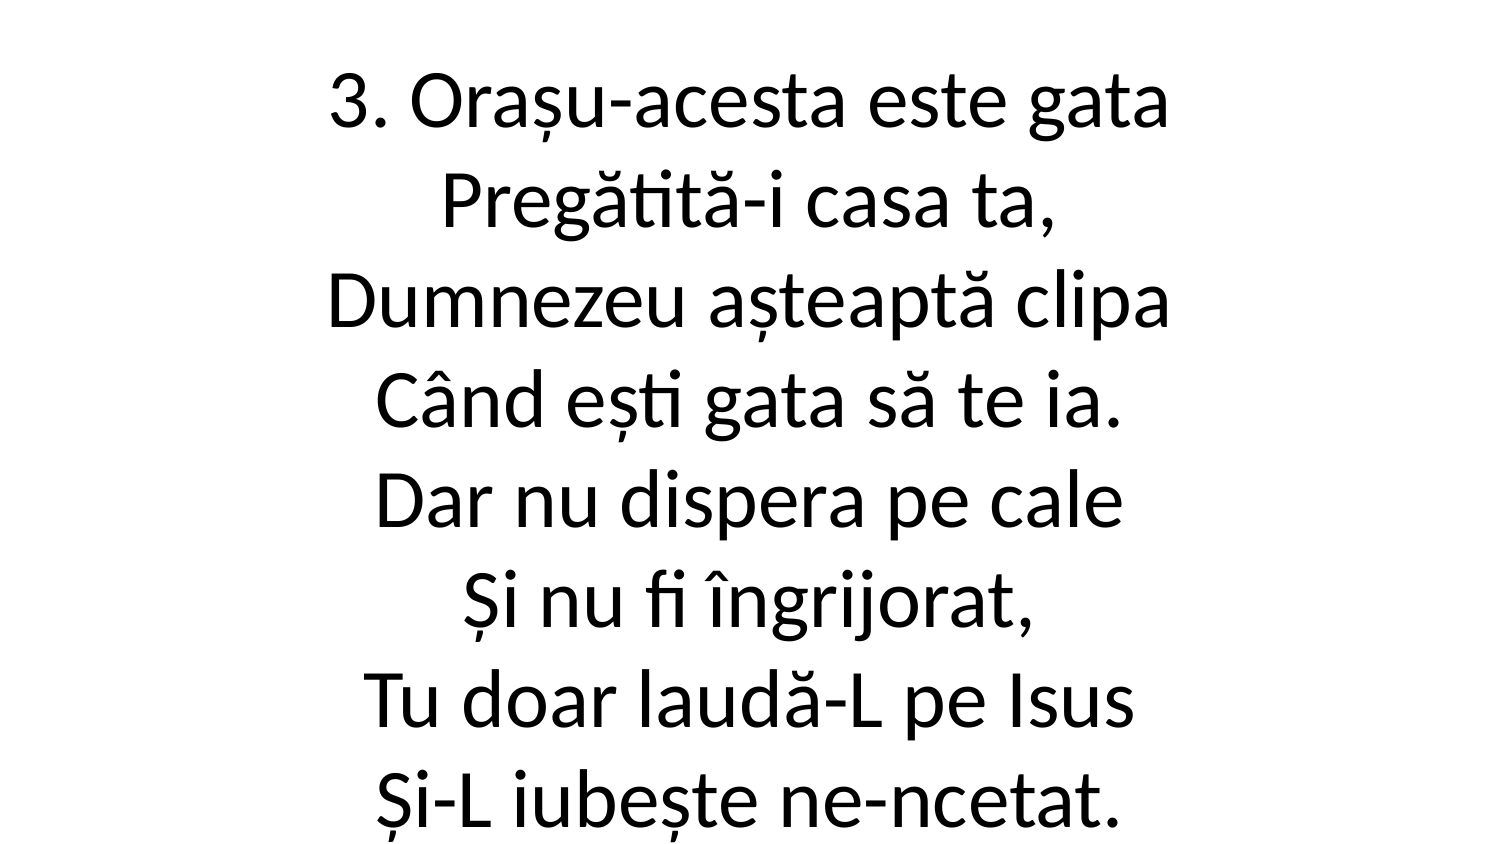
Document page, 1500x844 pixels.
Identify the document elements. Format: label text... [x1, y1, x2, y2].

text_box 3. Orașu-acesta este gata Pregătită-i casa ta, Dumnezeu așteaptă clipa Când ești gata să te ia. Dar nu dispera pe cale Și nu fi îngrijorat, Tu doar laudă-L pe Isus Și-L iubește ne-ncetat. [311, 0, 1189, 844]
